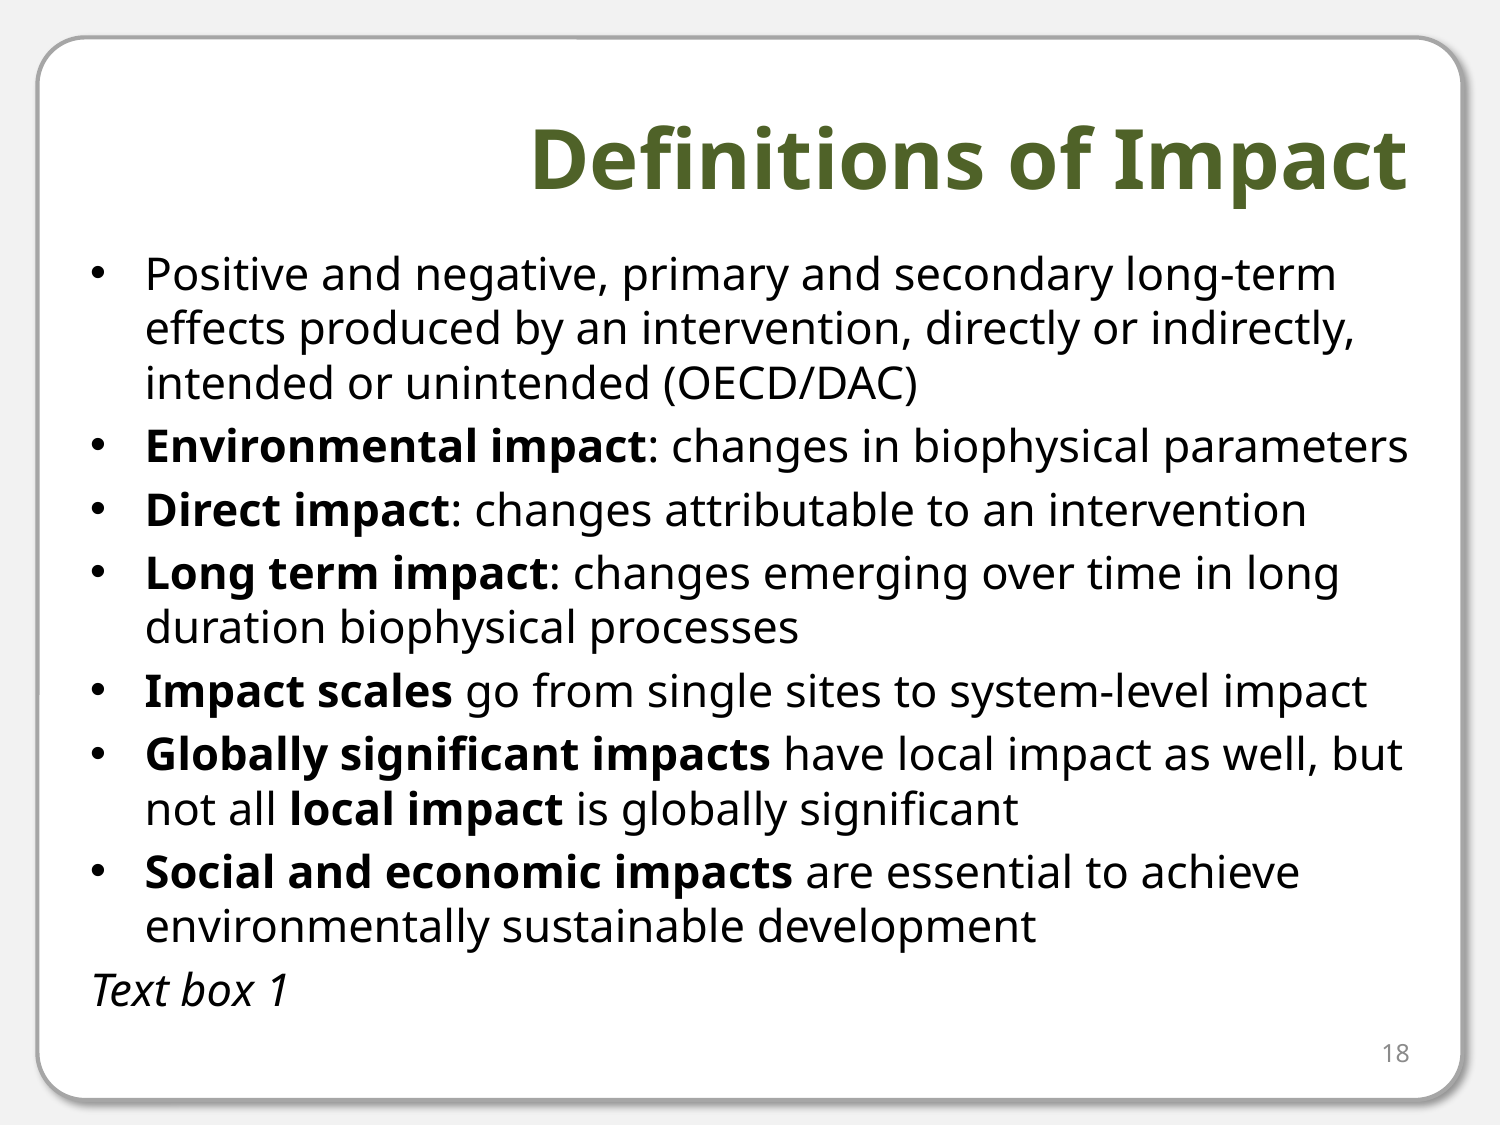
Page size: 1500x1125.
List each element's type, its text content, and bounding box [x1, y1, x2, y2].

list Positive and negative, primary and secondary long-term effects produced by an intervention, directly or indirectly, intended or unintended (OECD/DAC) Environmental impact: changes in biophysical parameters Direct impact: changes attributable to an intervention Long term impact: changes emerging over time in long duration biophysical processes Impact scales go from single sites to system-level impact Globally significant impacts have local impact as well, but not all local impact is globally significant Social and economic impacts are essential to achieve environmentally sustainable development Text box 1 [75, 237, 1425, 1055]
title Definitions of Impact [75, 62, 1425, 237]
slide_number 18 [1074, 1025, 1425, 1085]
